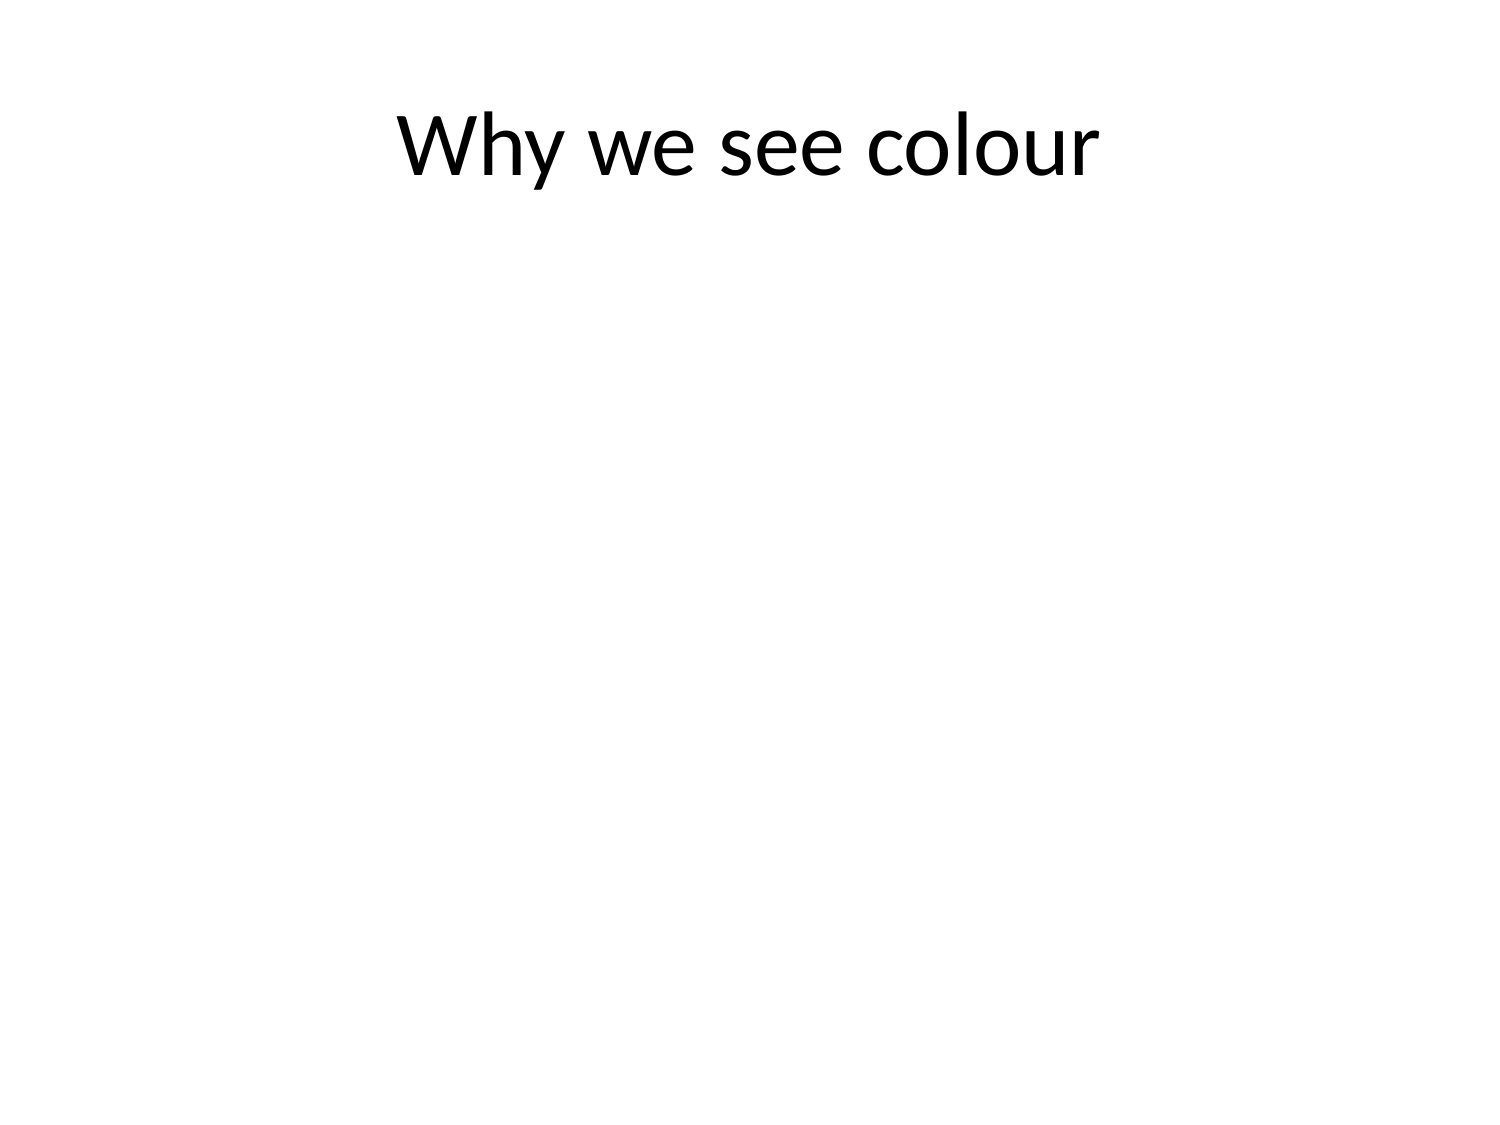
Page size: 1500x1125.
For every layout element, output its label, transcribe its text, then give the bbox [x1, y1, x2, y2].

title Why we see colour [75, 45, 1425, 233]
